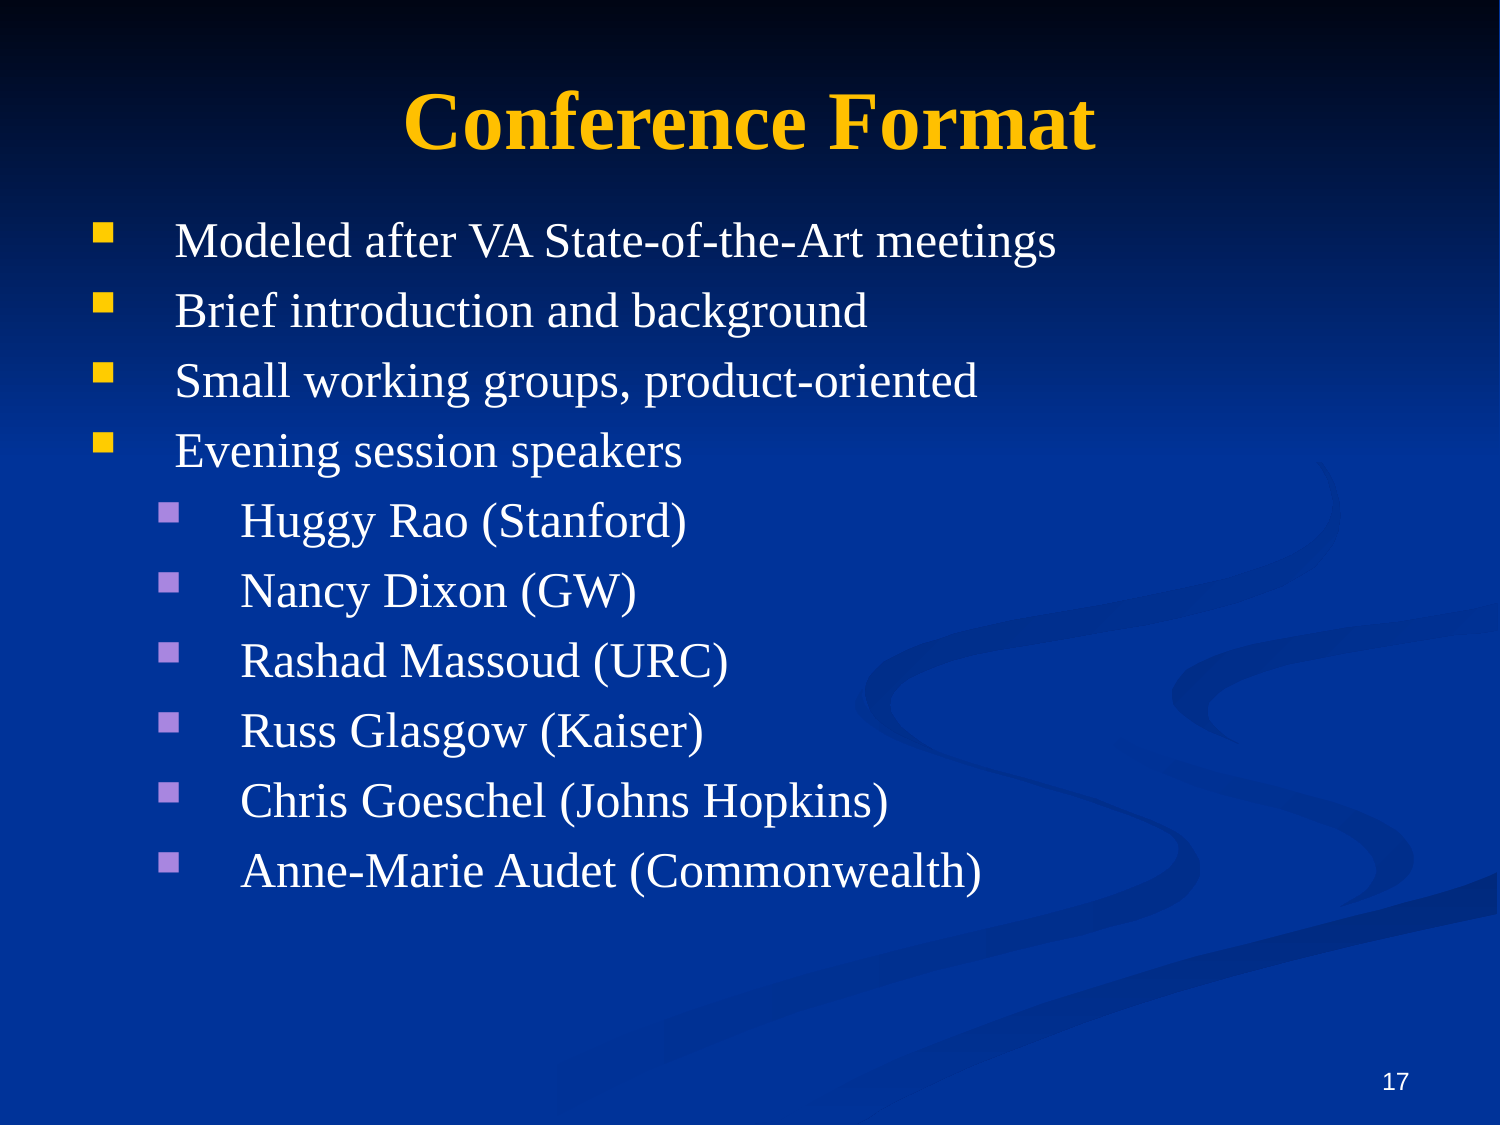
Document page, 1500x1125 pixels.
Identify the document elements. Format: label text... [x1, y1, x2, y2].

title Conference Format [74, 44, 1426, 188]
list Modeled after VA State-of-the-Art meetings Brief introduction and background Small working groups, product-oriented Evening session speakers Huggy Rao (Stanford) Nancy Dixon (GW) Rashad Massoud (URC) Russ Glasgow (Kaiser) Chris Goeschel (Johns Hopkins) Anne-Marie Audet (Commonwealth) [74, 199, 1438, 1026]
slide_number 17 [1074, 1024, 1426, 1104]
